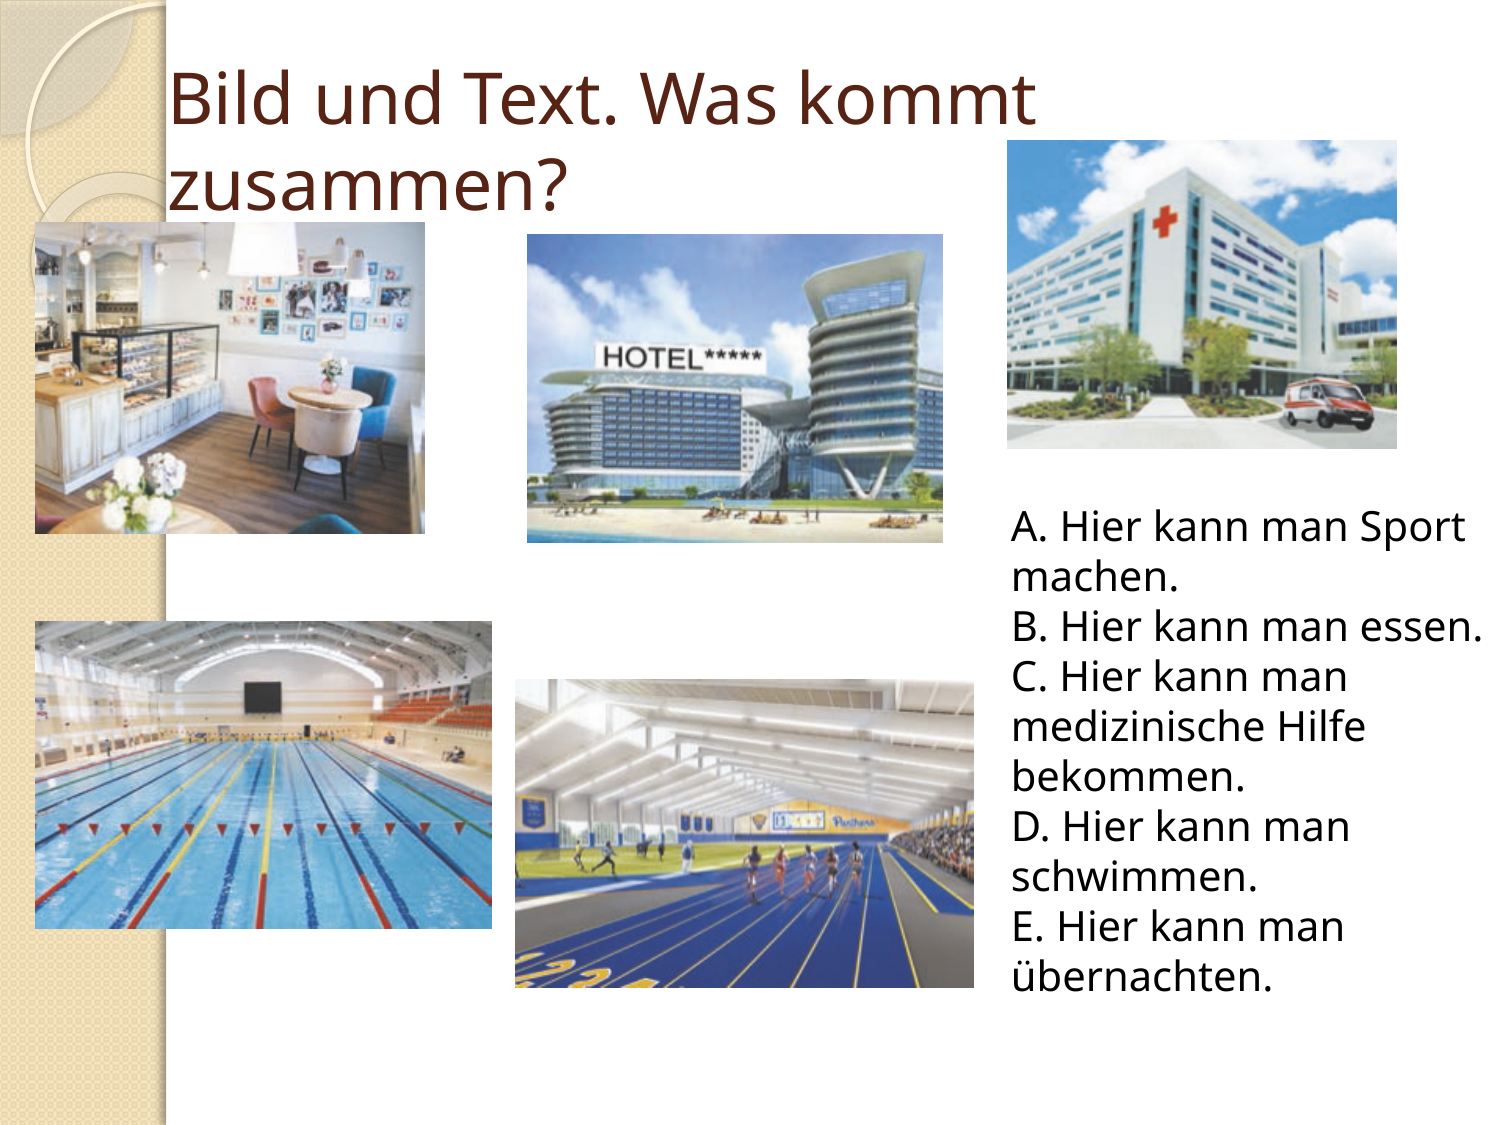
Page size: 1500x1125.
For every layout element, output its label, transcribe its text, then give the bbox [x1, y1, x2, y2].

text_box A. Hier kann man Sport machen. B. Hier kann man essen. C. Hier kann man medizinische Hilfe bekommen. D. Hier kann man schwimmen. E. Hier kann man übernachten. [996, 492, 1500, 1008]
picture [1007, 140, 1398, 449]
picture [34, 620, 492, 930]
picture [527, 234, 944, 543]
picture [515, 679, 974, 988]
title Bild und Text. Was kommt zusammen? [152, 45, 1466, 233]
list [34, 222, 425, 534]
